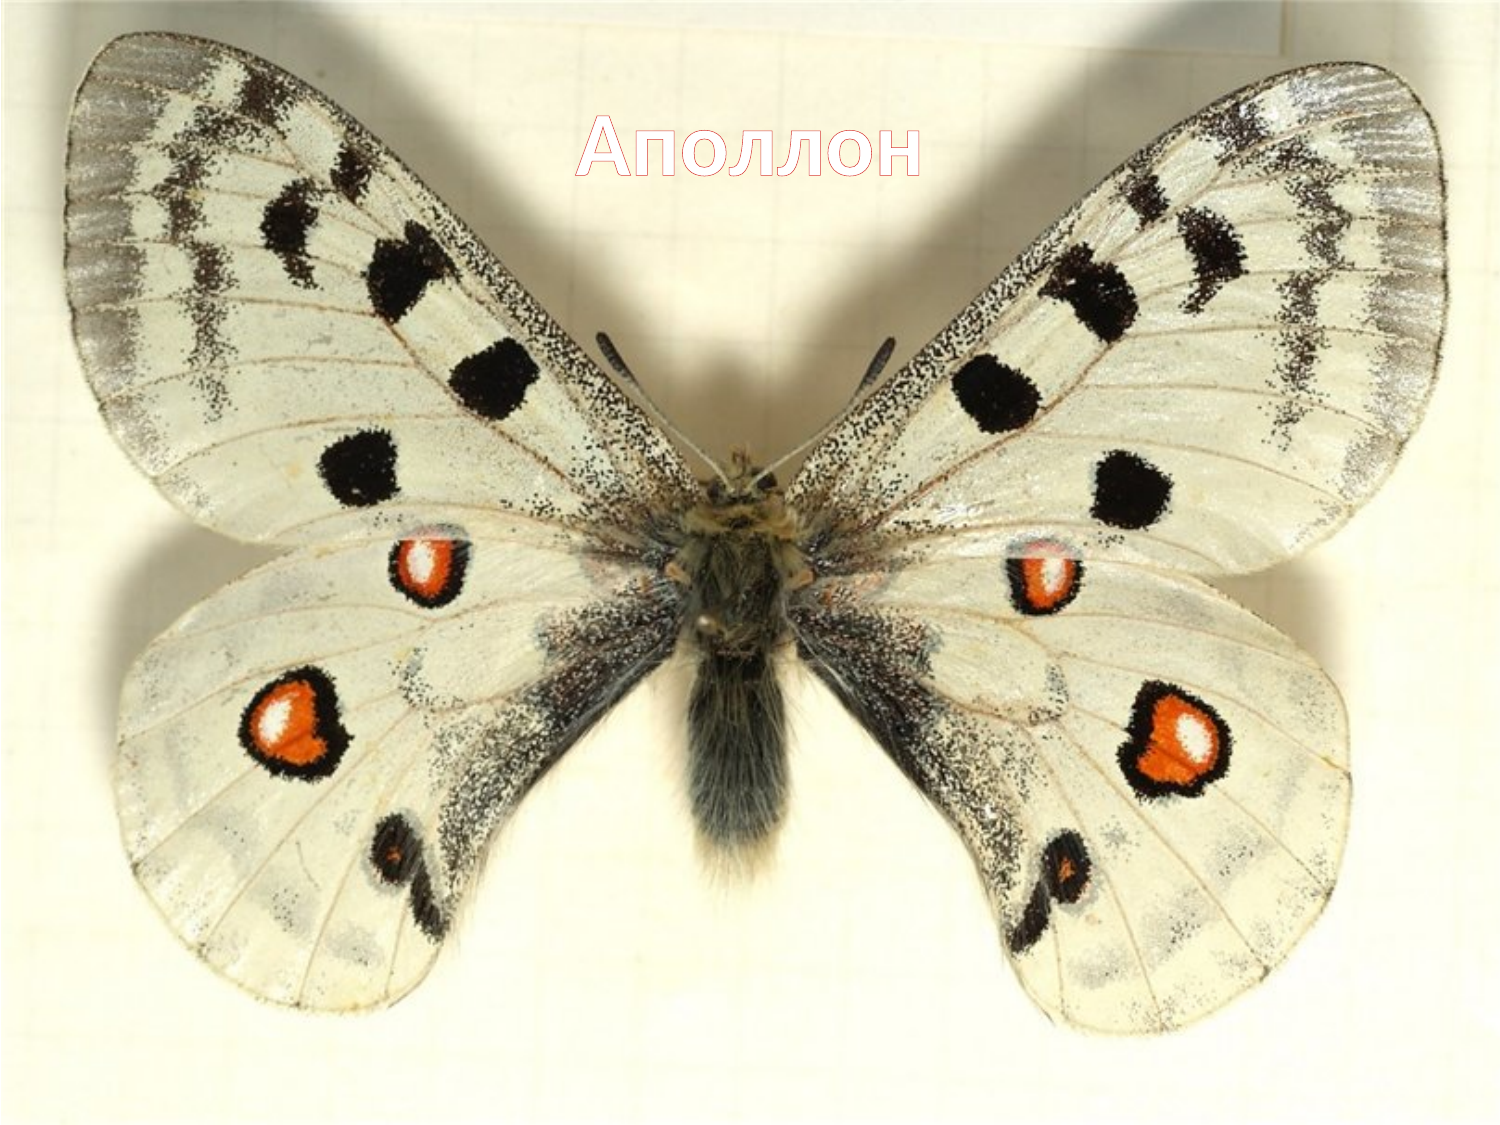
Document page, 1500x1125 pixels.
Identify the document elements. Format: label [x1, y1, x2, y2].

list [1, 0, 1500, 1125]
